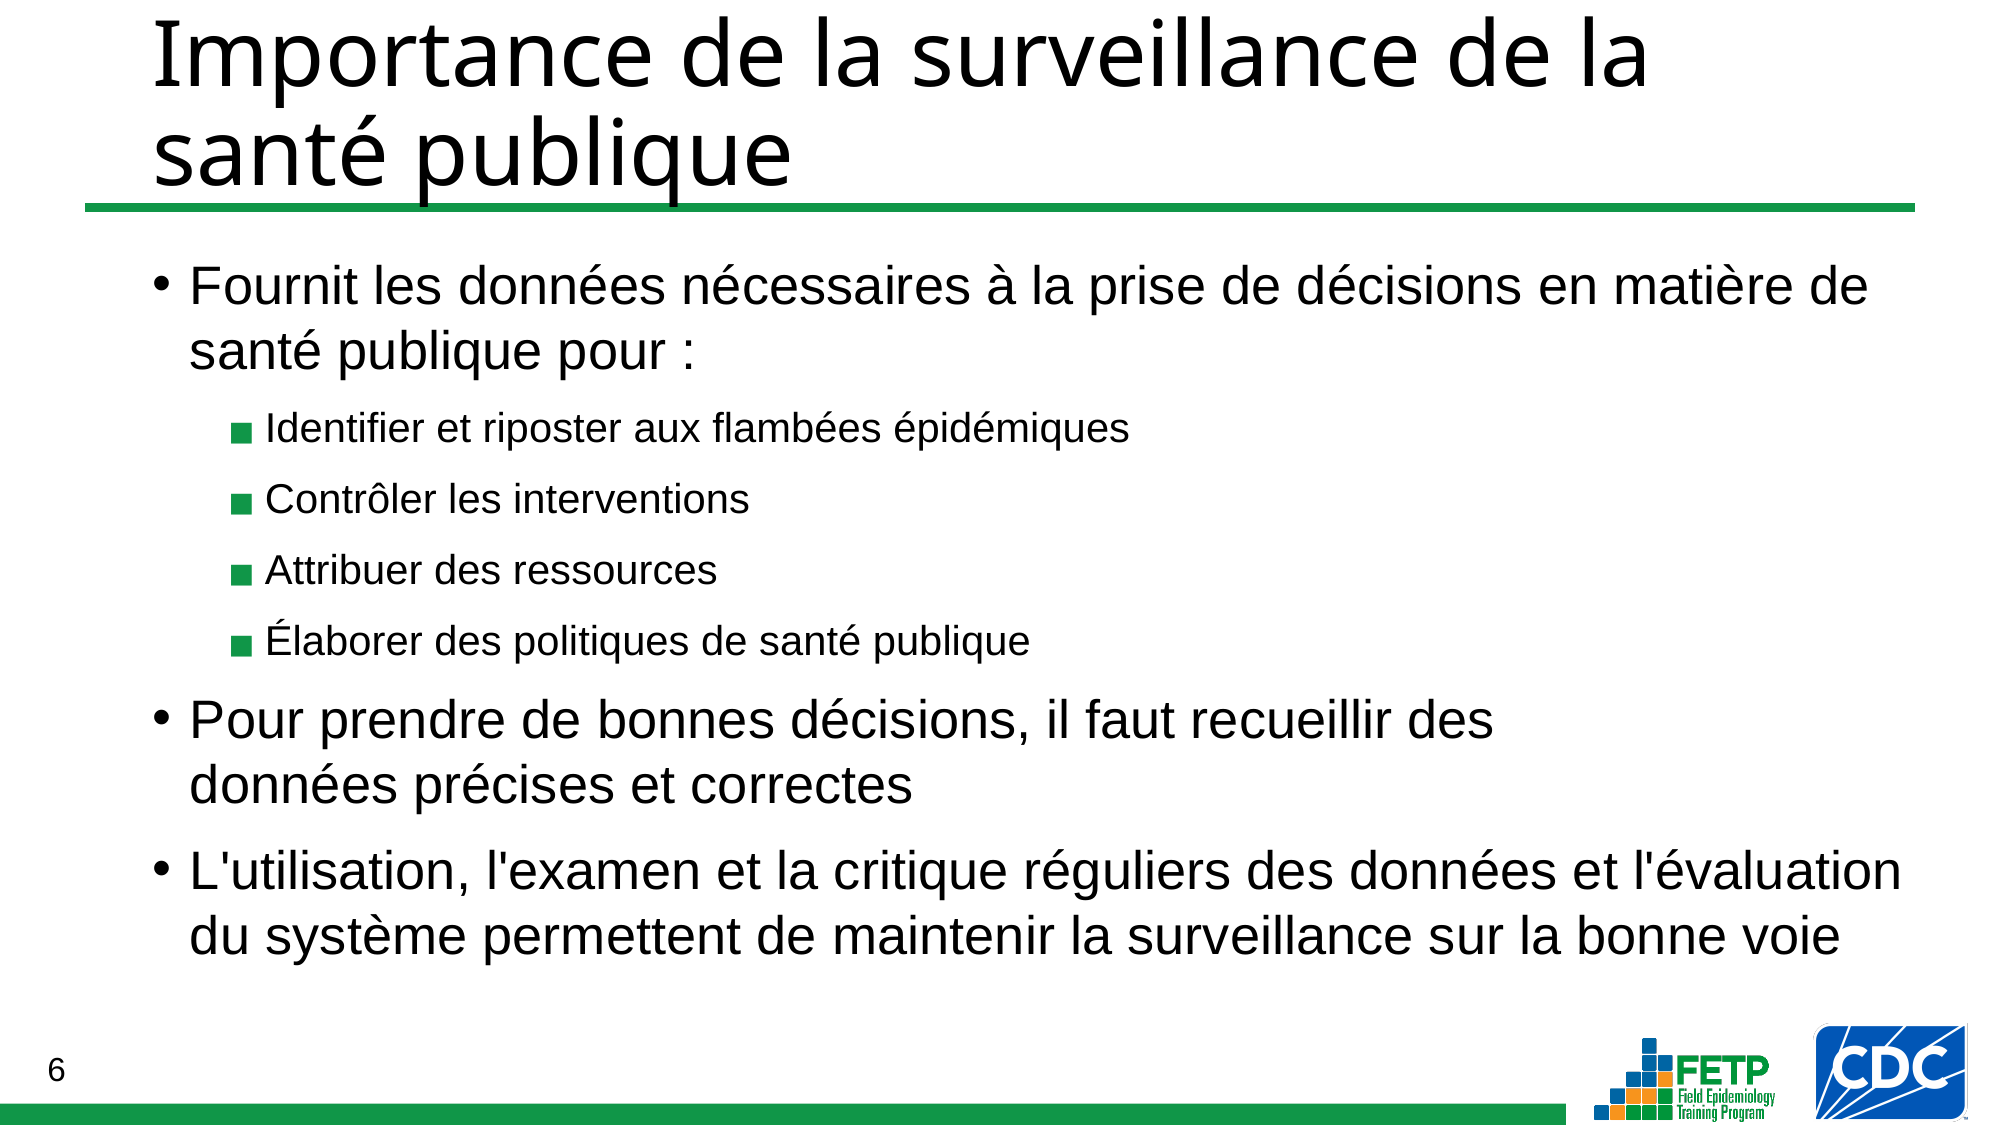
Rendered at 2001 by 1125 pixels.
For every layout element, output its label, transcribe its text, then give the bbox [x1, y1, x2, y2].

picture [1594, 1038, 1775, 1122]
title Importance de la surveillance de la santé publique [137, 0, 1863, 207]
picture [1813, 1023, 1968, 1122]
list Fournit les données nécessaires à la prise de décisions en matière de santé publique pour : Identifier et riposter aux flambées épidémiques Contrôler les interventions Attribuer des ressources Élaborer des politiques de santé publique Pour prendre de bonnes décisions, il faut recueillir des données précises et correctes L'utilisation, l'examen et la critique réguliers des données et l'évaluation du système permettent de maintenir la surveillance sur la bonne voie [137, 242, 1927, 1004]
